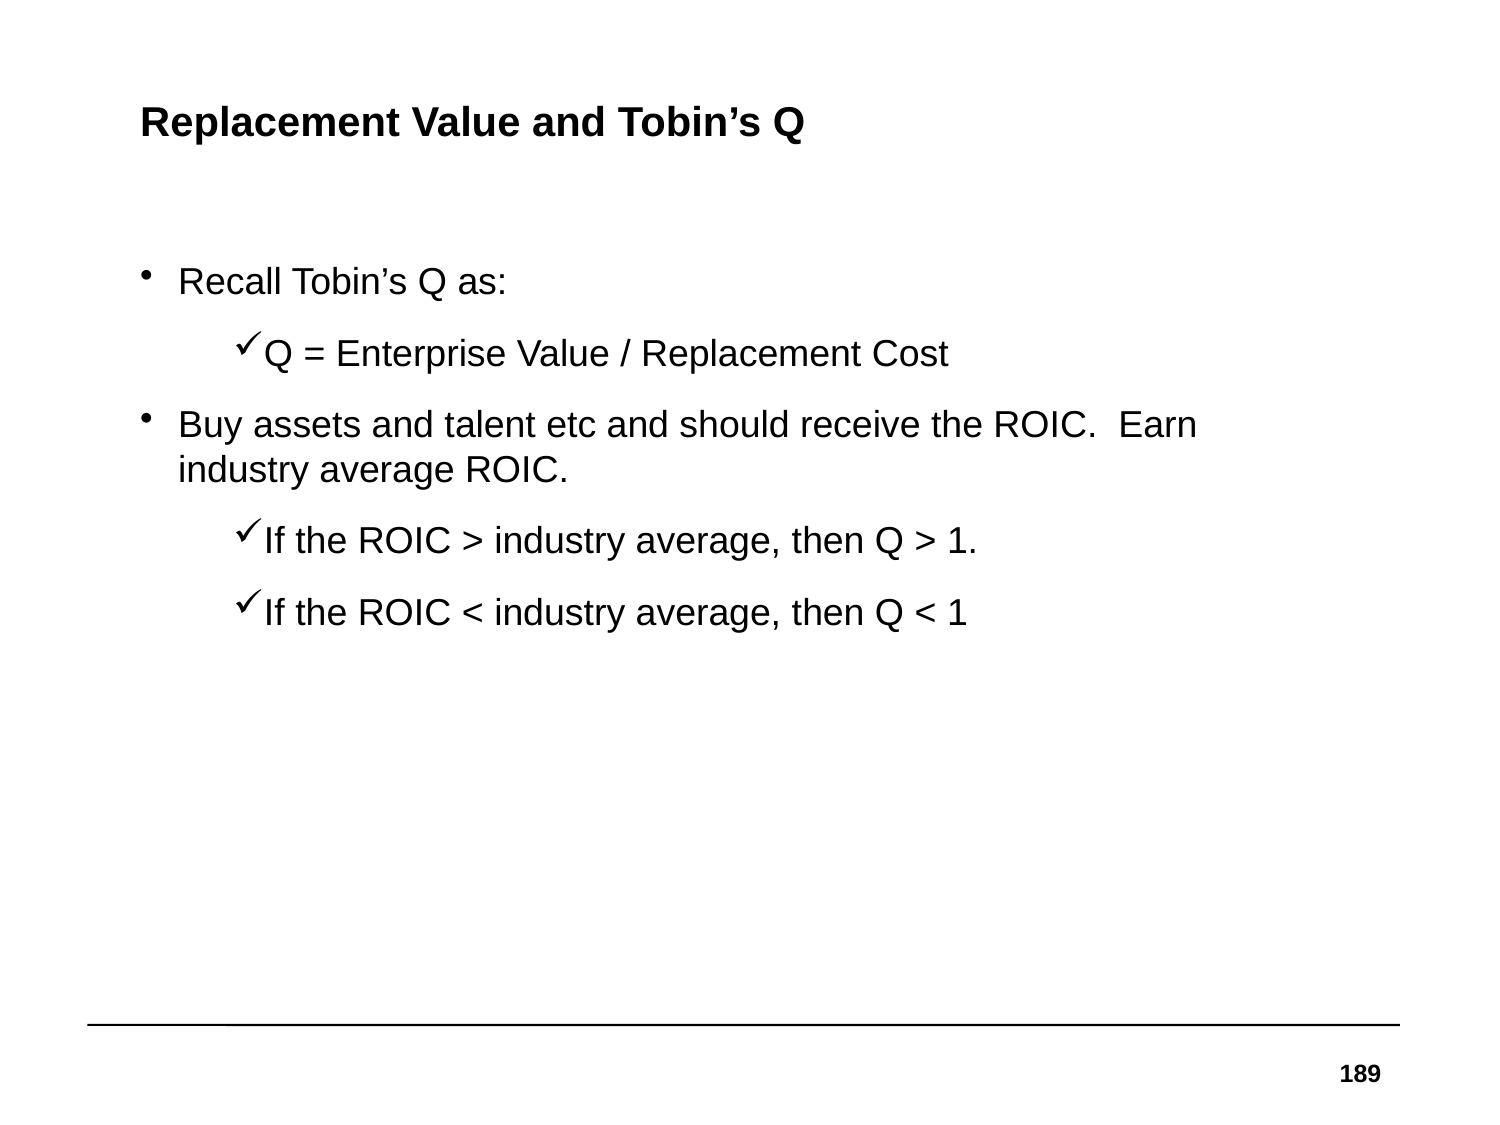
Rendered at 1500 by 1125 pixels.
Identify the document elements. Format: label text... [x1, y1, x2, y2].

title Replacement Value and Tobin’s Q [125, 87, 1375, 225]
list Recall Tobin’s Q as: Q = Enterprise Value / Replacement Cost Buy assets and talent etc and should receive the ROIC. Earn industry average ROIC. If the ROIC > industry average, then Q > 1. If the ROIC < industry average, then Q < 1 [125, 249, 1338, 1000]
